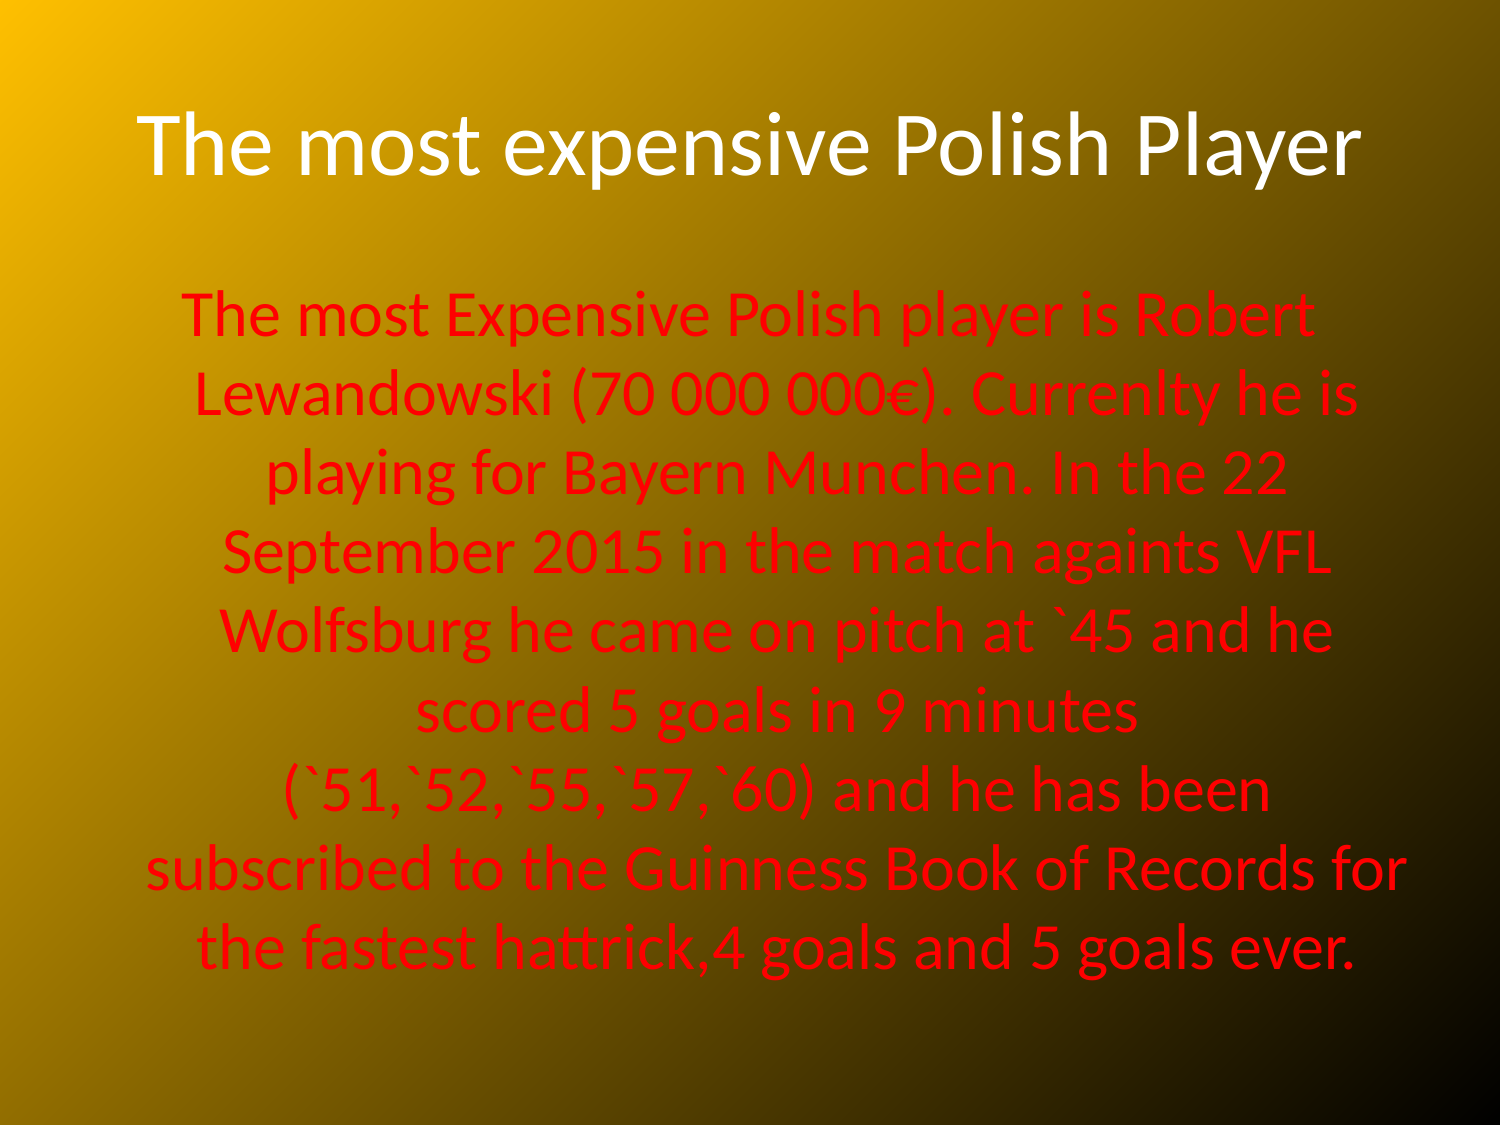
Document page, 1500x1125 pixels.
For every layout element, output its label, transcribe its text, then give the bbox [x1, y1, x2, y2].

title The most expensive Polish Player [75, 45, 1425, 233]
list The most Expensive Polish player is Robert Lewandowski (70 000 000€). Currenlty he is playing for Bayern Munchen. In the 22 September 2015 in the match againts VFL Wolfsburg he came on pitch at `45 and he scored 5 goals in 9 minutes (`51,`52,`55,`57,`60) and he has been subscribed to the Guinness Book of Records for the fastest hattrick,4 goals and 5 goals ever. [75, 262, 1425, 1005]
